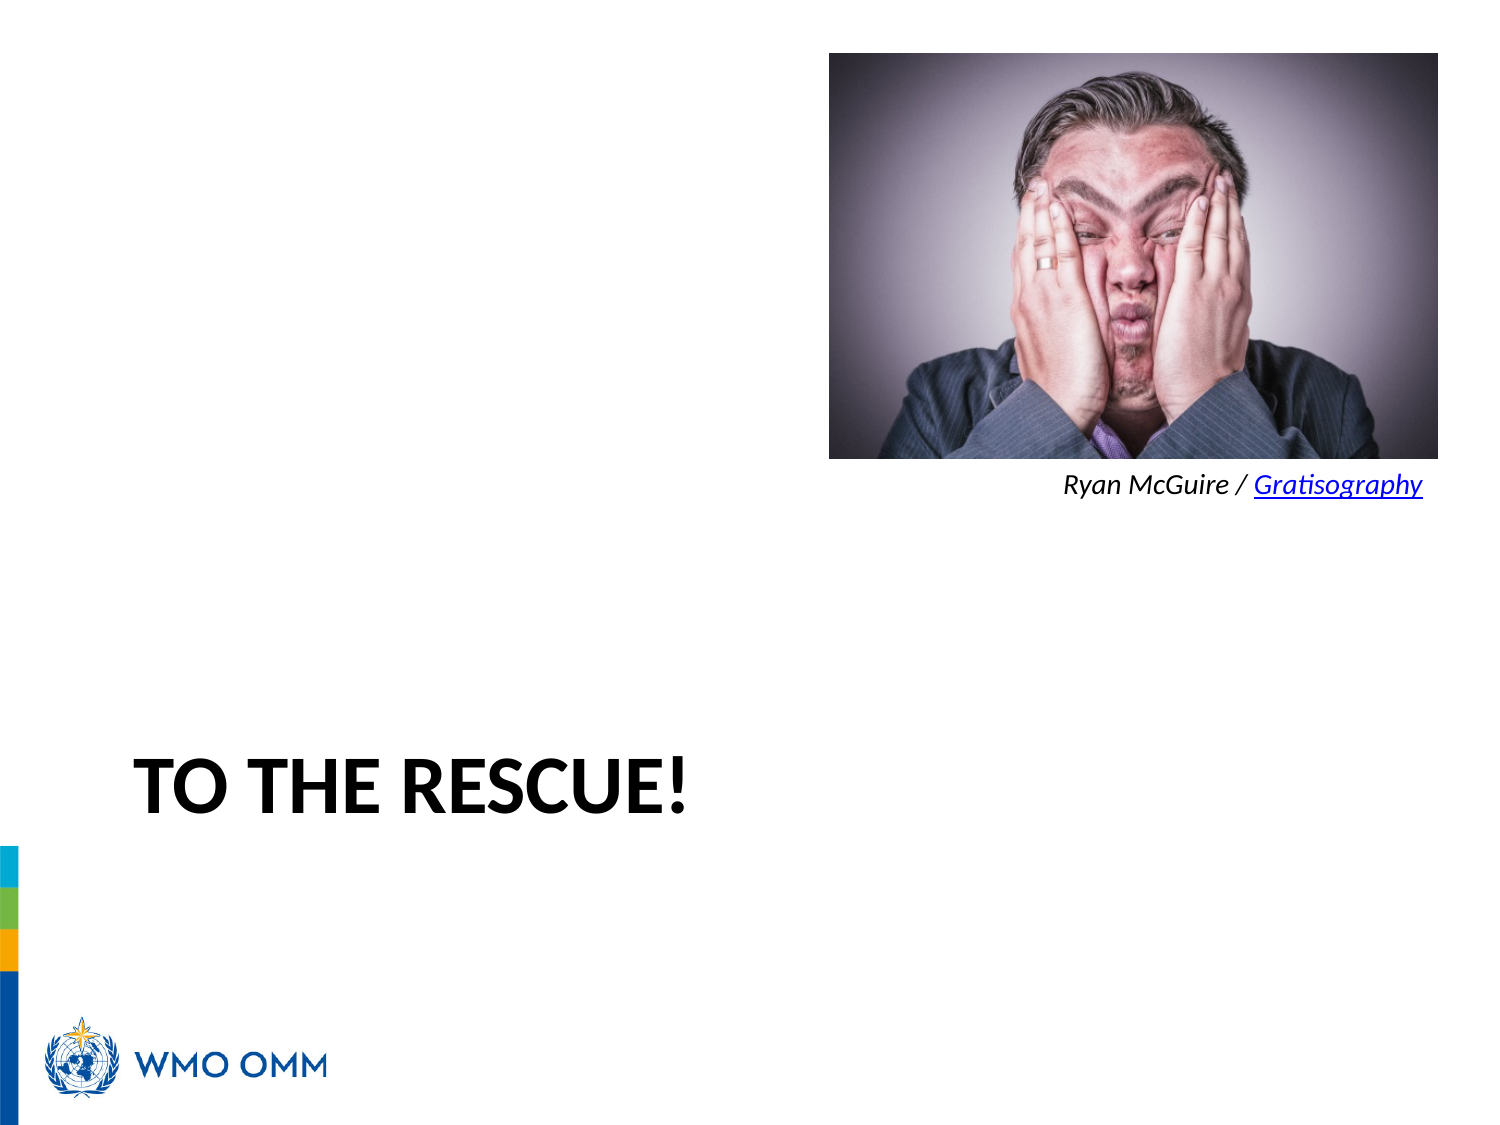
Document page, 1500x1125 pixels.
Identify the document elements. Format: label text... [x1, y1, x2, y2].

picture [0, 845, 327, 1125]
text_box Ryan McGuire / Gratisography [873, 466, 1438, 508]
picture [829, 52, 1438, 459]
title To the rescue! [118, 722, 1394, 947]
